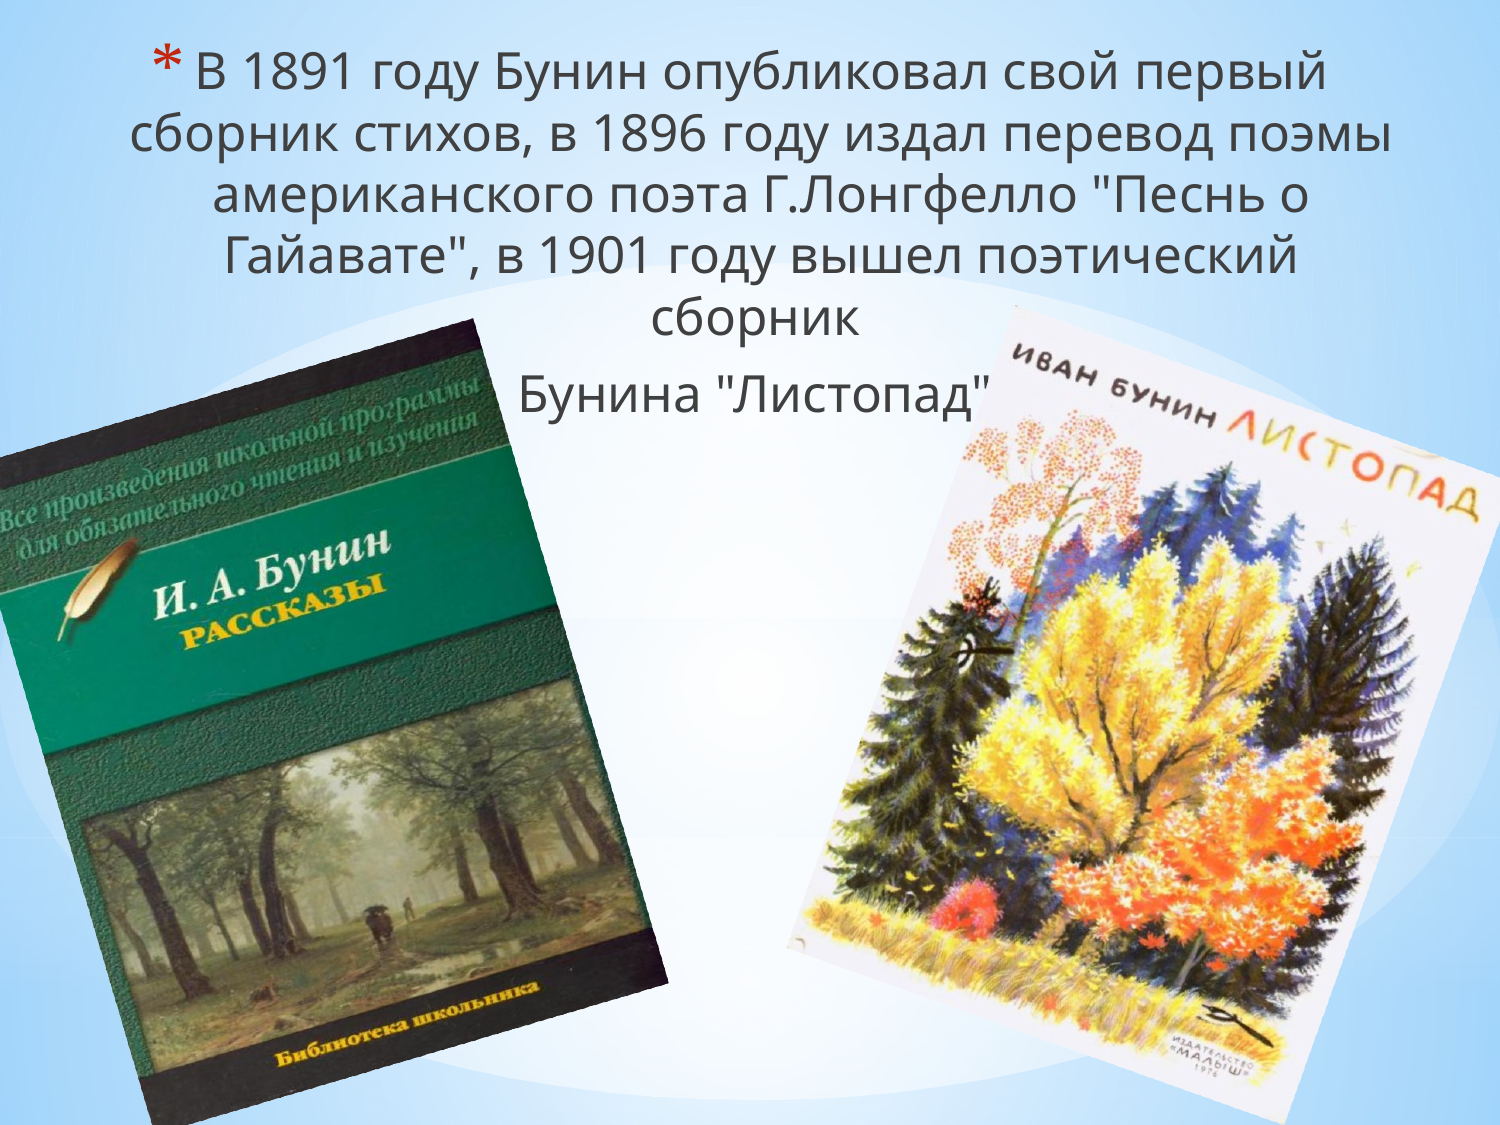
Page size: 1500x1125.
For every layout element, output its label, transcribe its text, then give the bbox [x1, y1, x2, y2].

picture [787, 306, 1500, 1124]
list В 1891 году Бунин опубликовал свой первый сборник стихов, в 1896 году издал перевод поэмы американского поэта Г.Лонгфелло "Песнь о Гайавате", в 1901 году вышел поэтический сборник Бунина "Листопад". [64, 30, 1424, 433]
picture [0, 319, 668, 1125]
